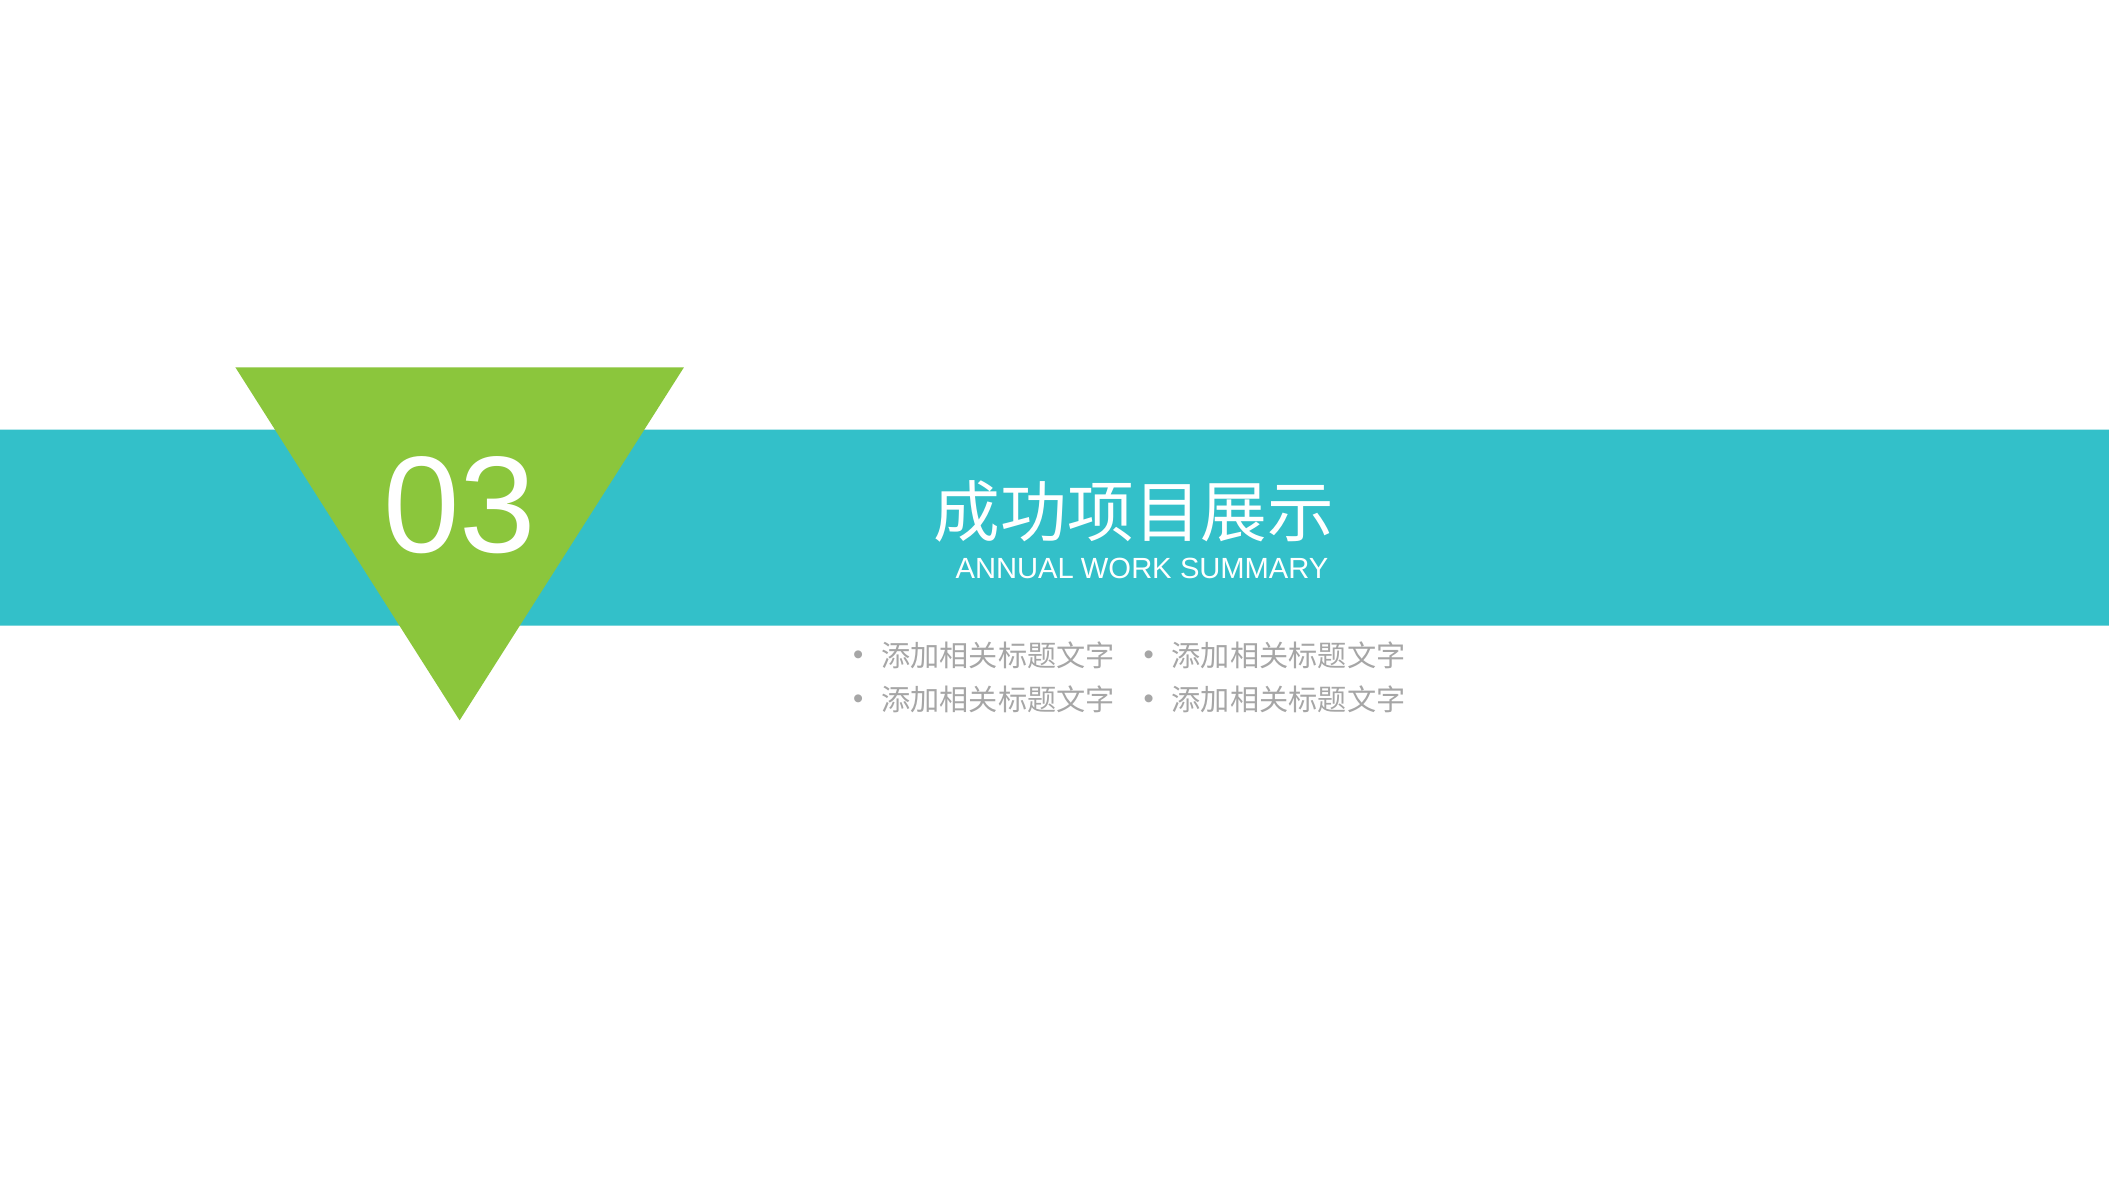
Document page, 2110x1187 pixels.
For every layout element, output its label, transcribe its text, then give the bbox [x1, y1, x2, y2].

text_box [0, 429, 398, 627]
text_box 添加相关标题文字 [1143, 681, 1406, 717]
text_box 03 [233, 366, 686, 723]
text_box 添加相关标题文字 [1143, 636, 1406, 672]
text_box 添加相关标题文字 [852, 636, 1116, 672]
text_box [521, 429, 2110, 627]
text_box 添加相关标题文字 [852, 681, 1116, 717]
